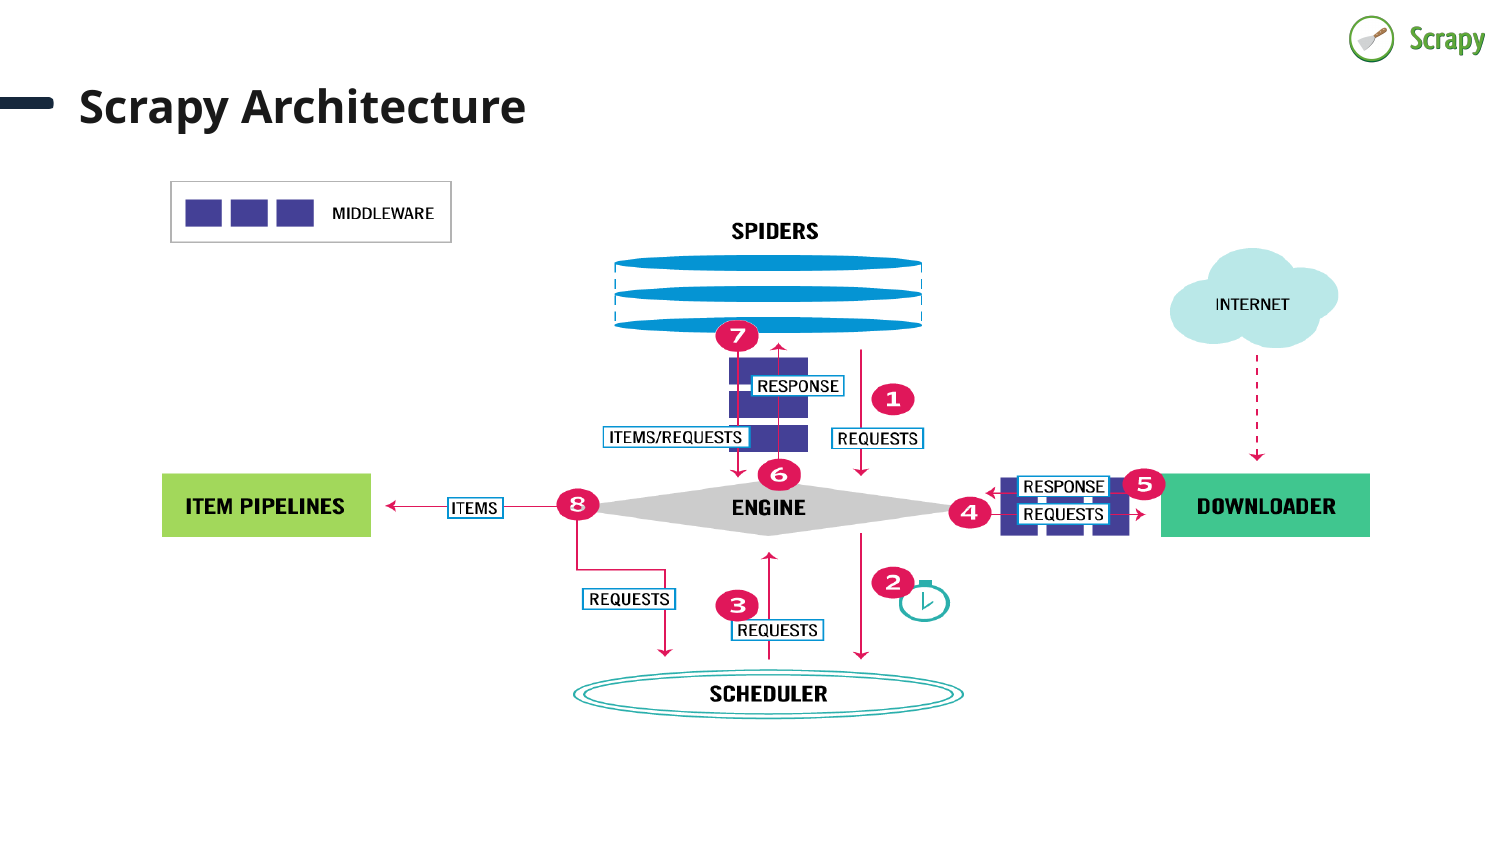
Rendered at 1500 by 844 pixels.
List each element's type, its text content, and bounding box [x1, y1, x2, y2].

title Scrapy Architecture [63, 62, 1462, 157]
picture [1334, 0, 1500, 83]
picture [0, 97, 54, 109]
picture [120, 143, 1405, 778]
